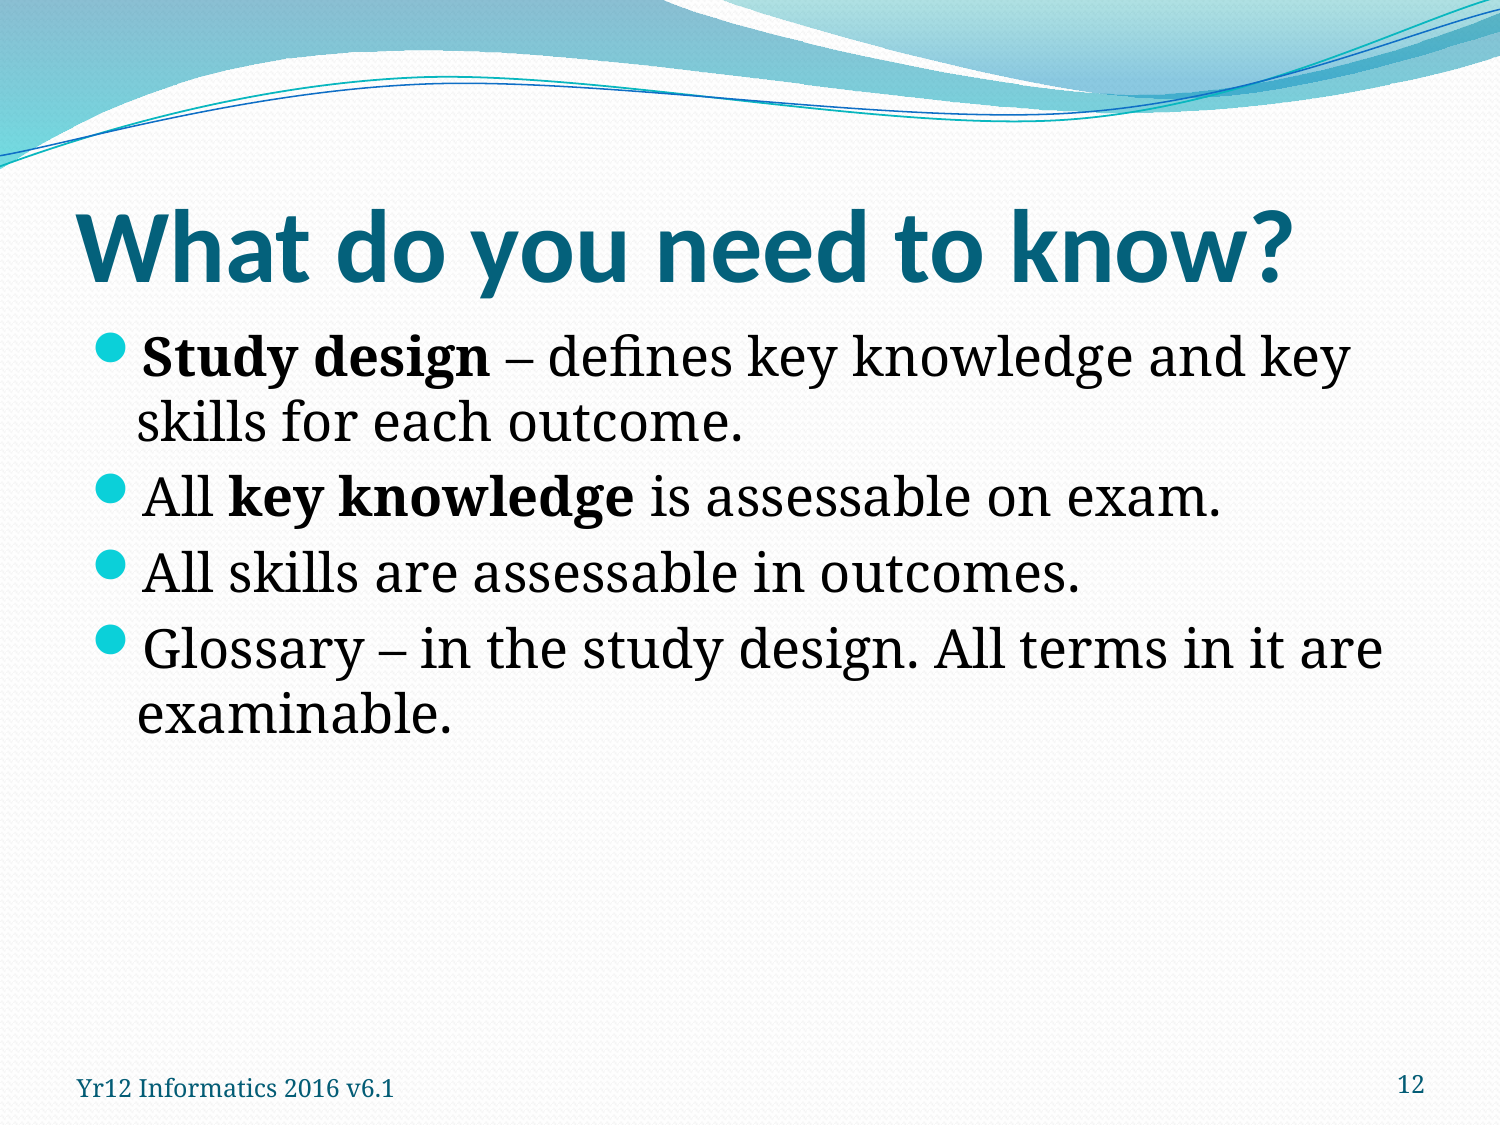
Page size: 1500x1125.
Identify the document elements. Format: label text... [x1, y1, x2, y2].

list Study design – defines key knowledge and key skills for each outcome. All key knowledge is assessable on exam. All skills are assessable in outcomes. Glossary – in the study design. All terms in it are examinable. [76, 314, 1427, 1035]
slide_number 12 [1299, 1042, 1425, 1103]
footer Yr12 Informatics 2016 v6.1 [76, 1046, 627, 1107]
title What do you need to know? [75, 115, 1425, 303]
